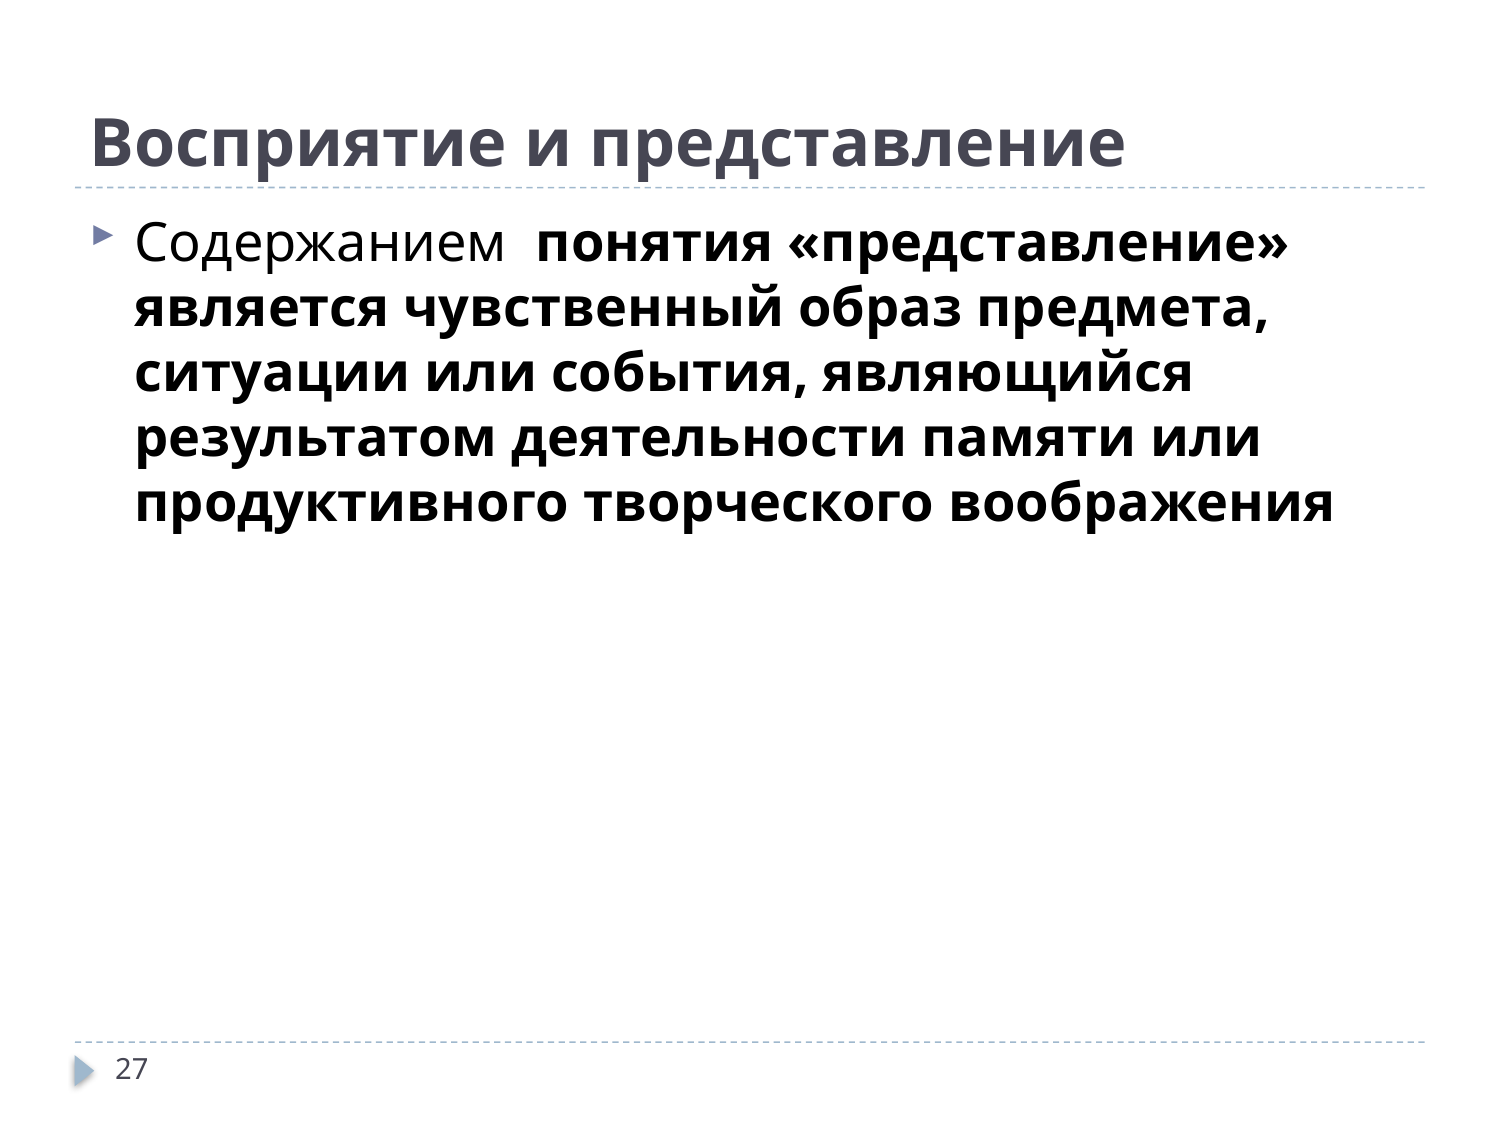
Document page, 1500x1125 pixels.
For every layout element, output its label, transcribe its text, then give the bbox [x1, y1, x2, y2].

list Содержанием понятия «представление» является чувственный образ предмета, ситуации или события, являющийся результатом деятельности памяти или продуктивного творческого воображения [75, 200, 1425, 1010]
title Восприятие и представление [75, 24, 1425, 188]
slide_number 27 [100, 1042, 426, 1103]
